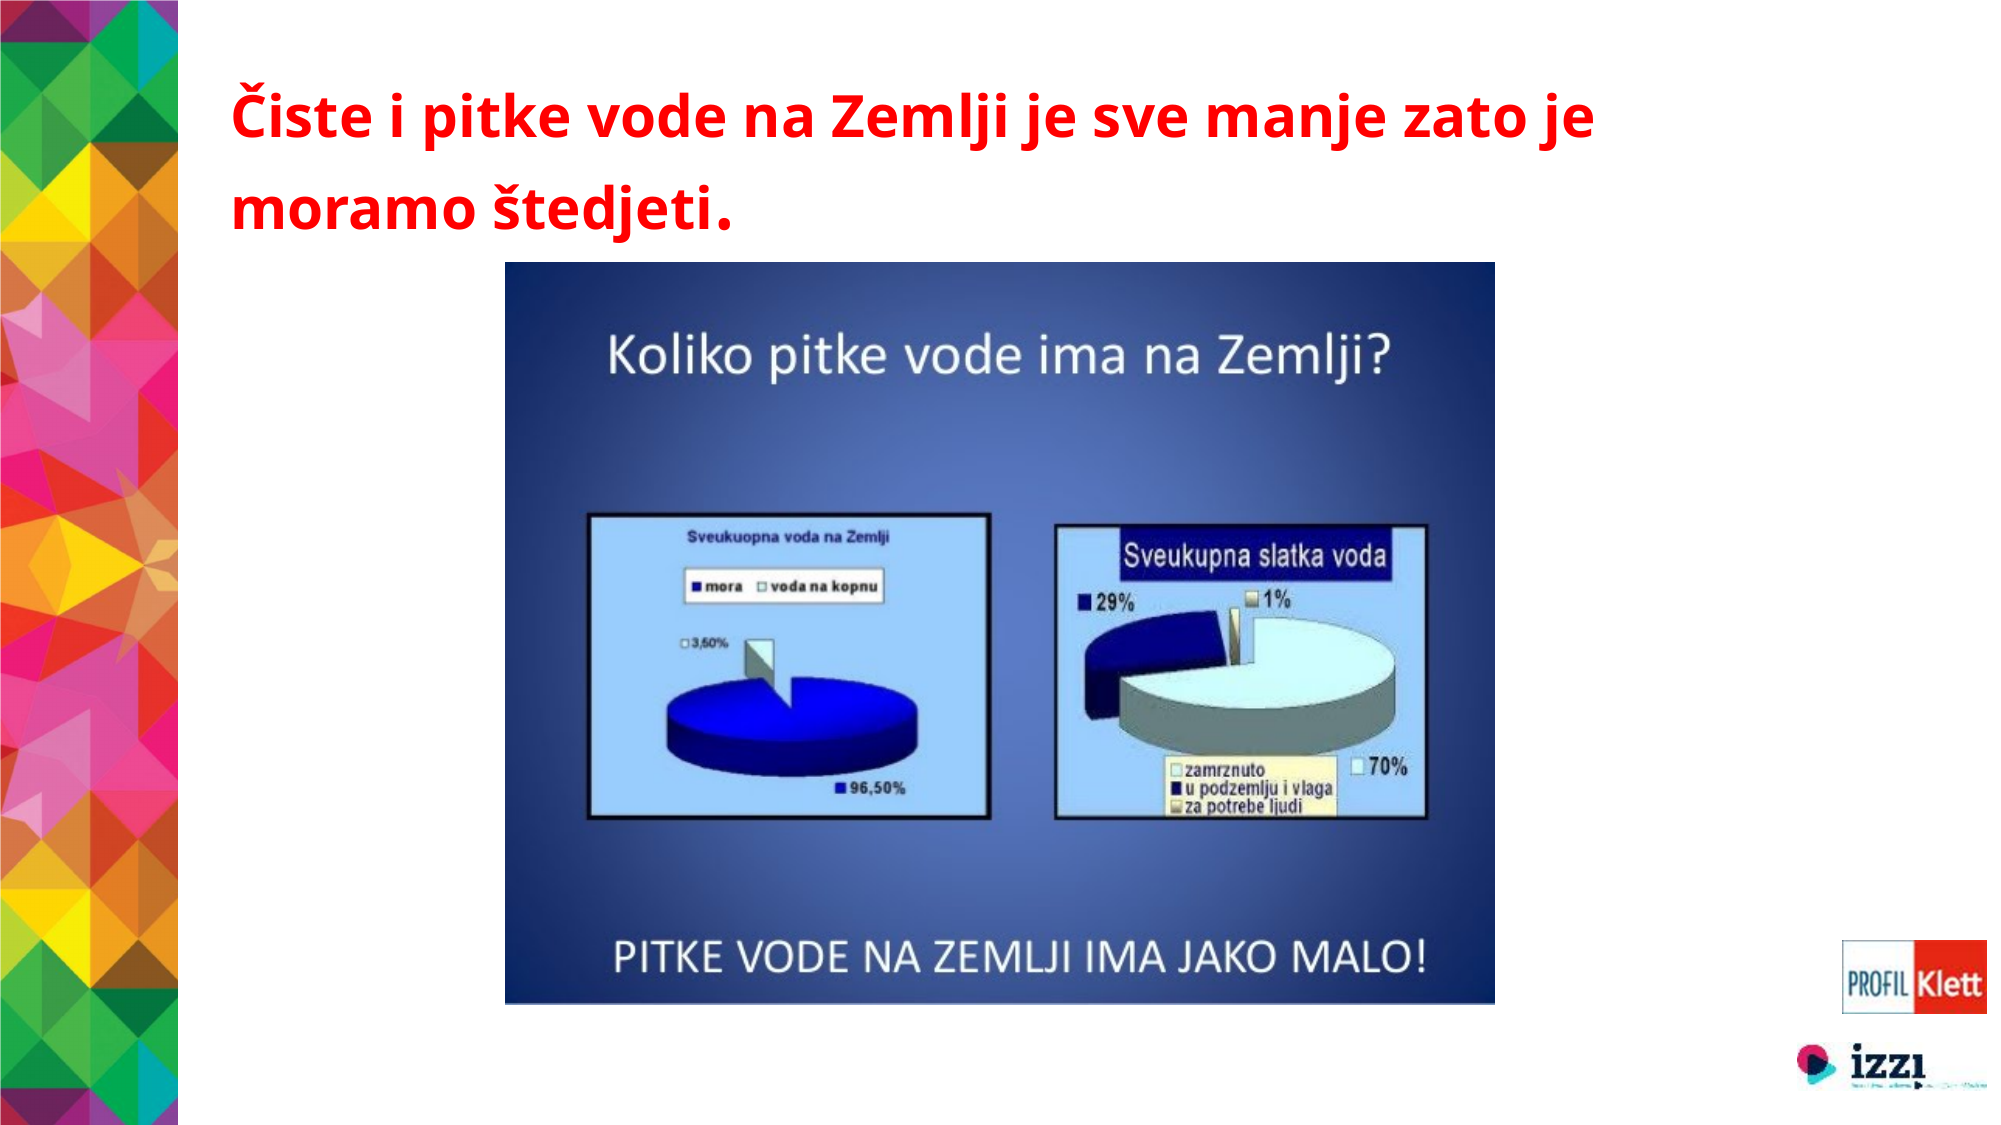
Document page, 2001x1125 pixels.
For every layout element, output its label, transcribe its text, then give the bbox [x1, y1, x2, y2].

picture [1842, 940, 1987, 1014]
picture [1797, 1042, 1987, 1091]
title Čiste i pitke vode na Zemlji je sve manje zato je moramo štedjeti. [214, 59, 1863, 278]
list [505, 262, 1495, 1005]
picture [1, 2, 178, 1124]
